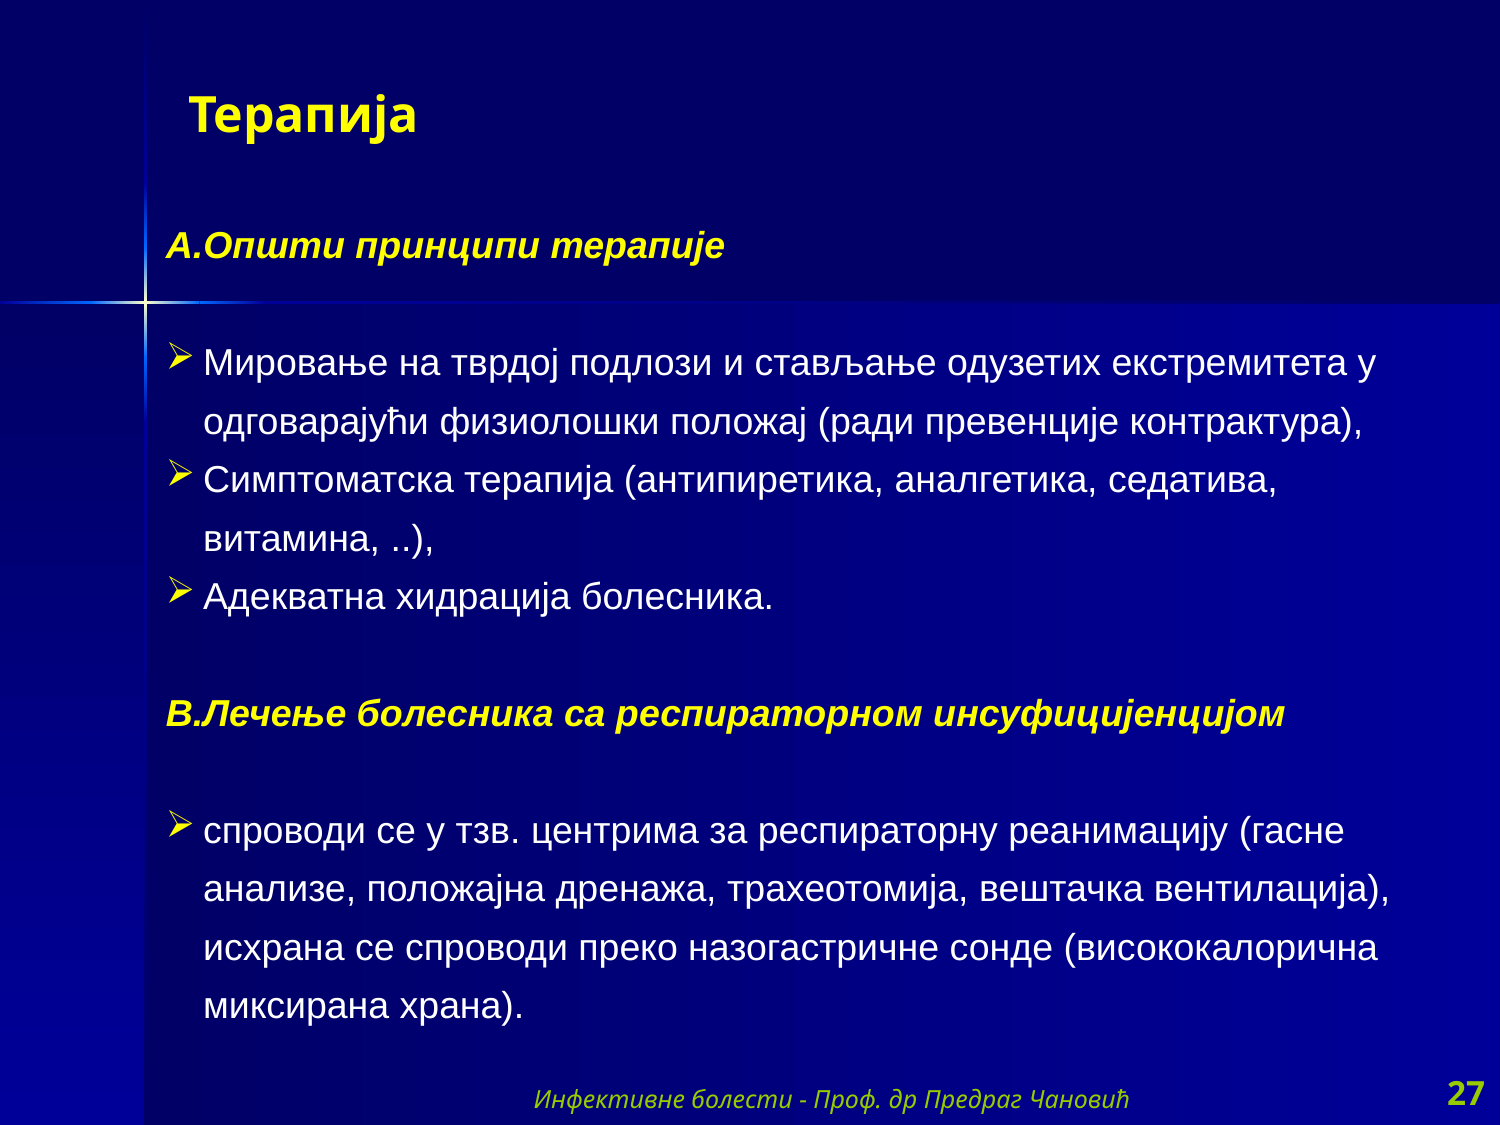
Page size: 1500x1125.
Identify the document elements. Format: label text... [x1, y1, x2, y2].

text_box Општи принципи терапије Мировање на тврдој подлози и стављање одузетих екстремитета у одговарајући физиолошки положај (ради превенције контрактура), Симптоматска терапија (антипиретика, аналгетика, седатива, витамина, ..), Адекватна хидрација болесника. Лечење болесника са респираторном инсуфицијенцијом спроводи се у тзв. центрима за респираторну реанимацију (гасне анализе, положајна дренажа, трахеотомија, вештачка вентилација), исхрана се спроводи преко назогастричне сонде (висококалорична миксирана храна). [151, 200, 1459, 1034]
slide_number 27 [1345, 1049, 1500, 1125]
text_box Терапија [173, 75, 456, 150]
footer Инфективне болести - Проф. др Предраг Чановић [430, 1049, 1235, 1125]
